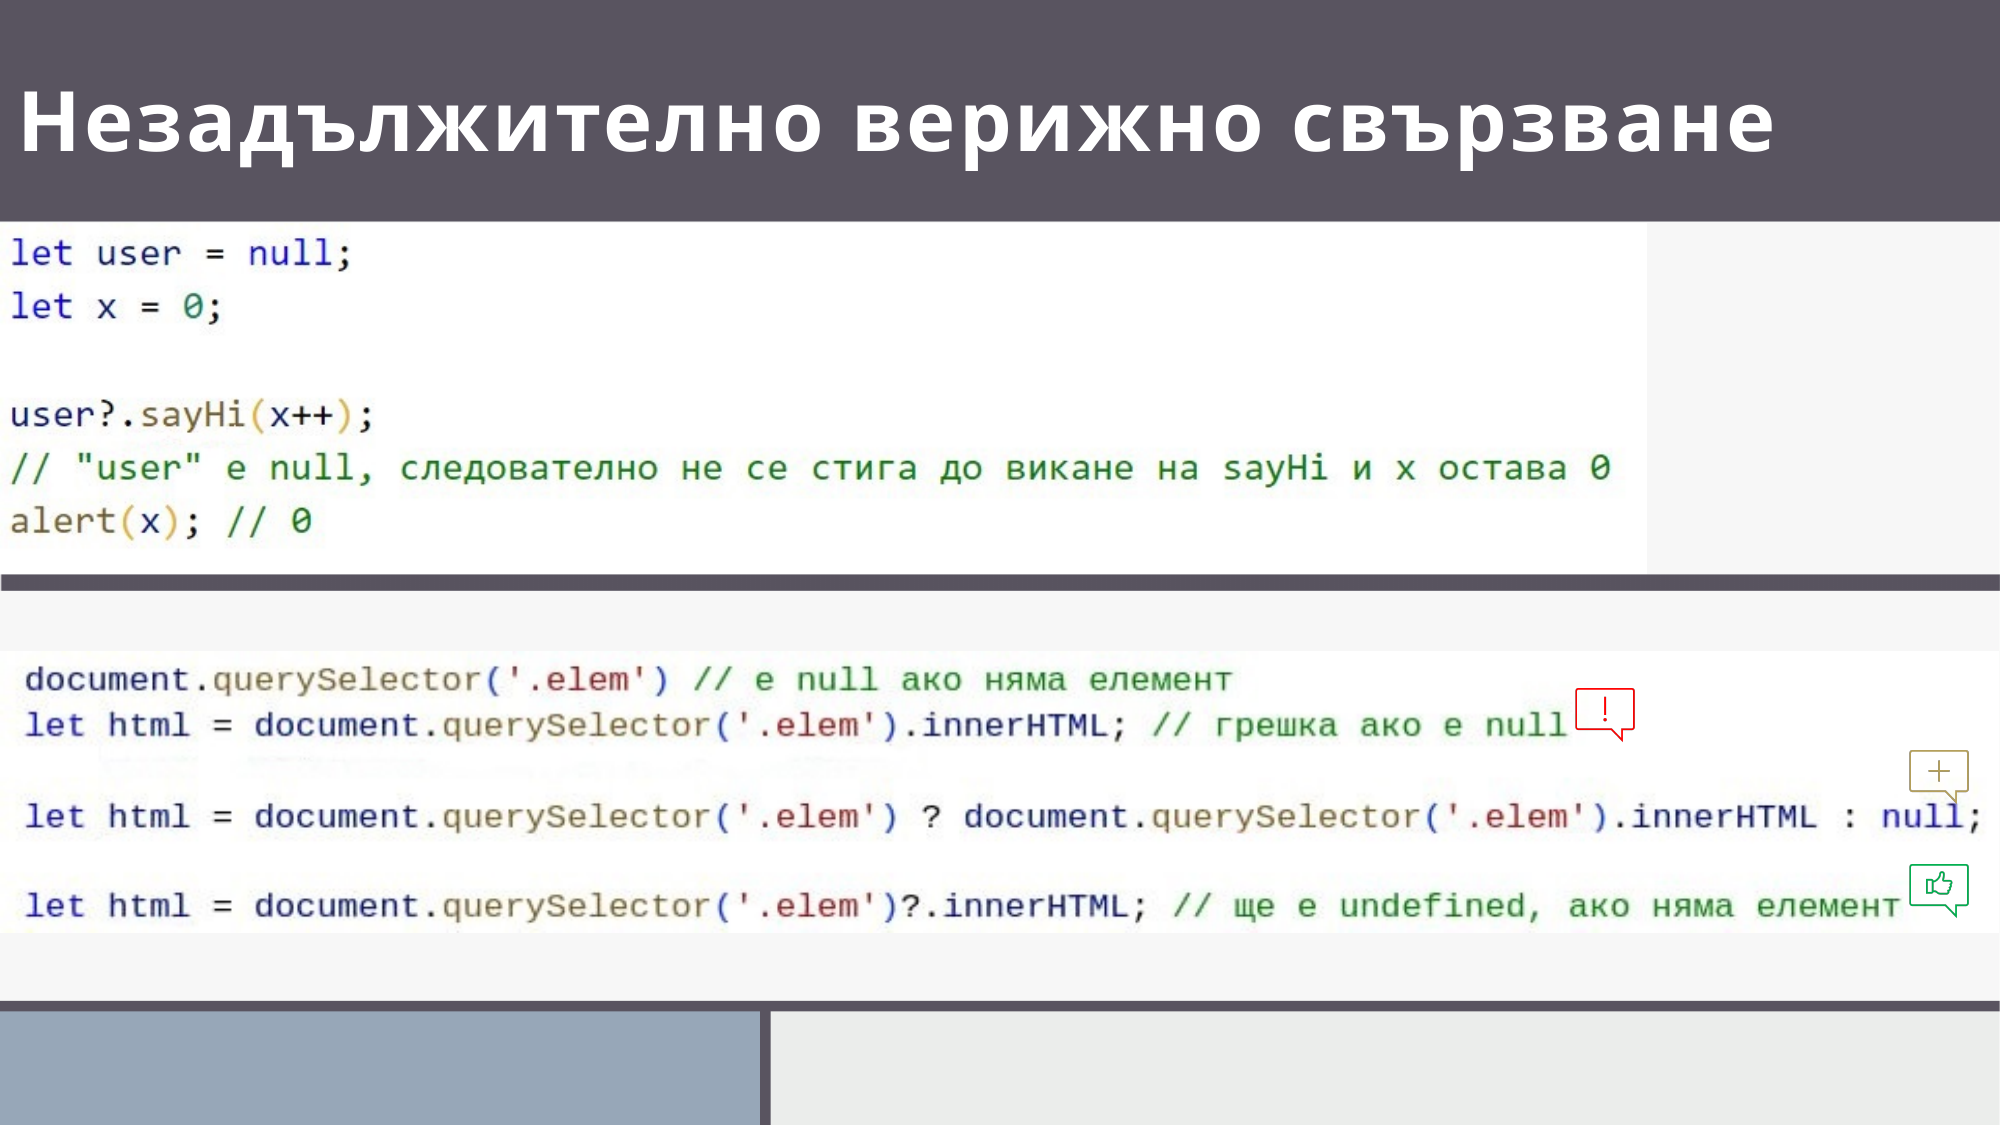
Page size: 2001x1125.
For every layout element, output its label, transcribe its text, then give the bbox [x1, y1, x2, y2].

title Незадължително верижно свързване [1016, 15, 2000, 207]
title Незадължително верижно свързване [0, 15, 987, 207]
picture [0, 0, 1999, 1125]
